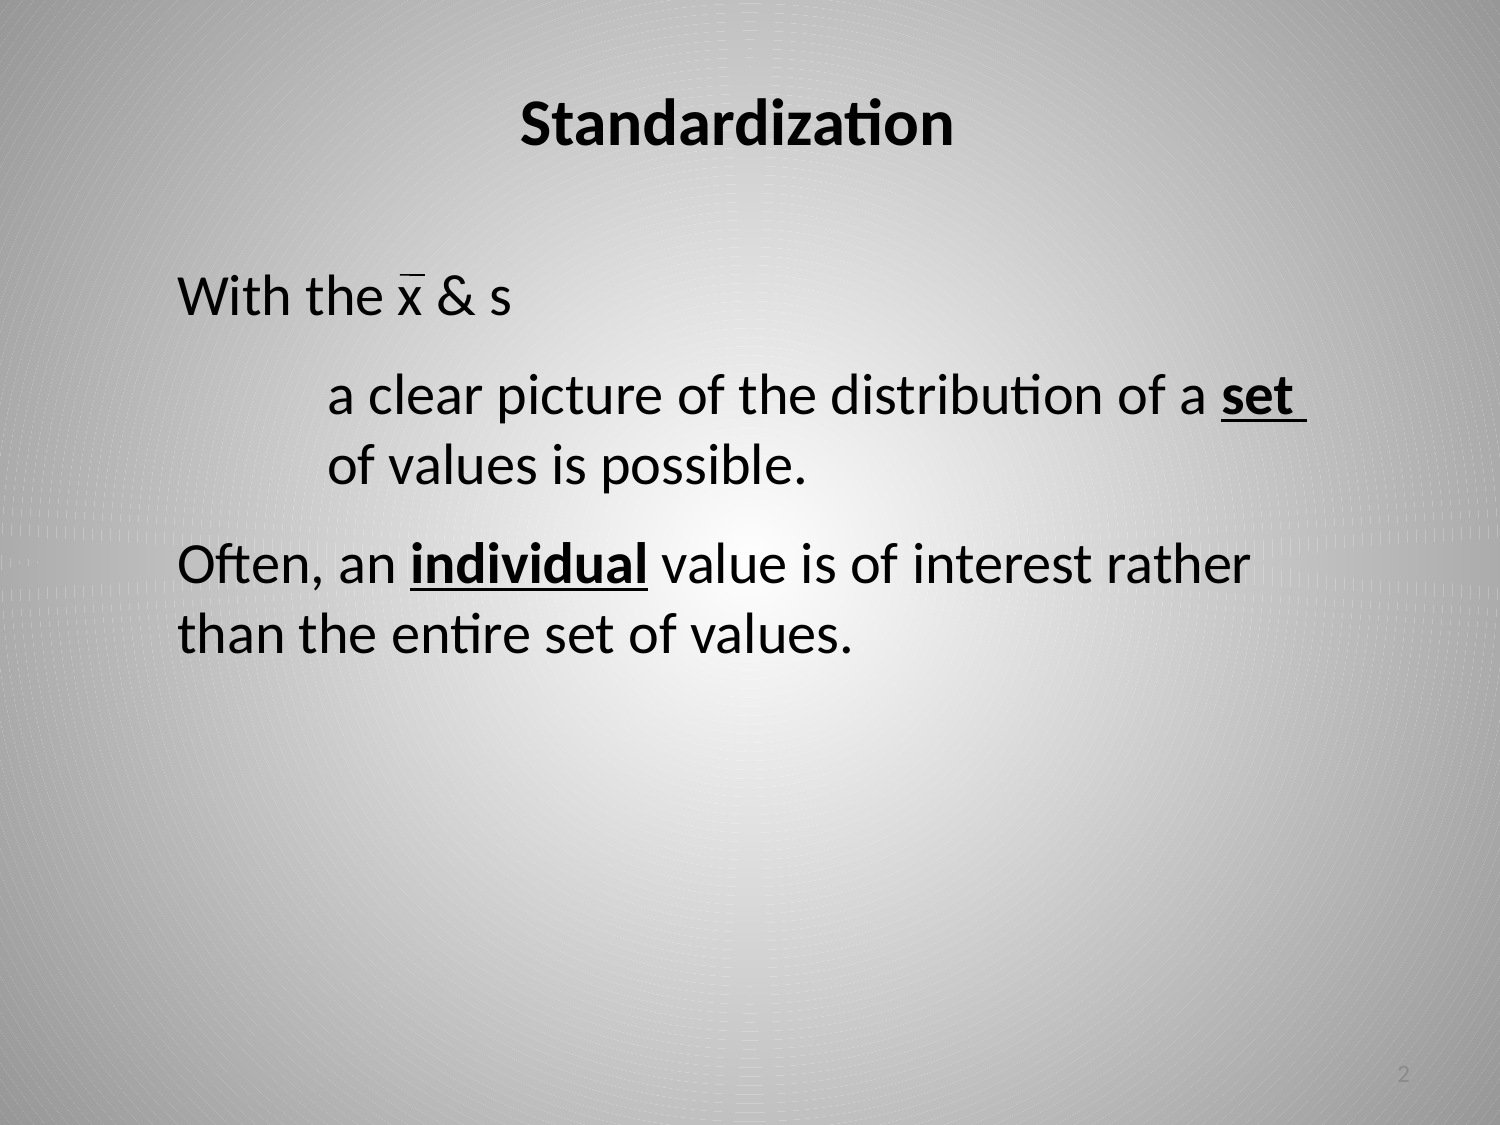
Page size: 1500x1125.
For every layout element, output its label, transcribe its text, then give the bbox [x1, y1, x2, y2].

title Standardization [99, 50, 1375, 188]
text_box With the x & s a clear picture of the distribution of a set of values is possible. Often, an individual value is of interest rather than the entire set of values. [162, 249, 1338, 673]
slide_number 2 [1074, 1042, 1425, 1103]
